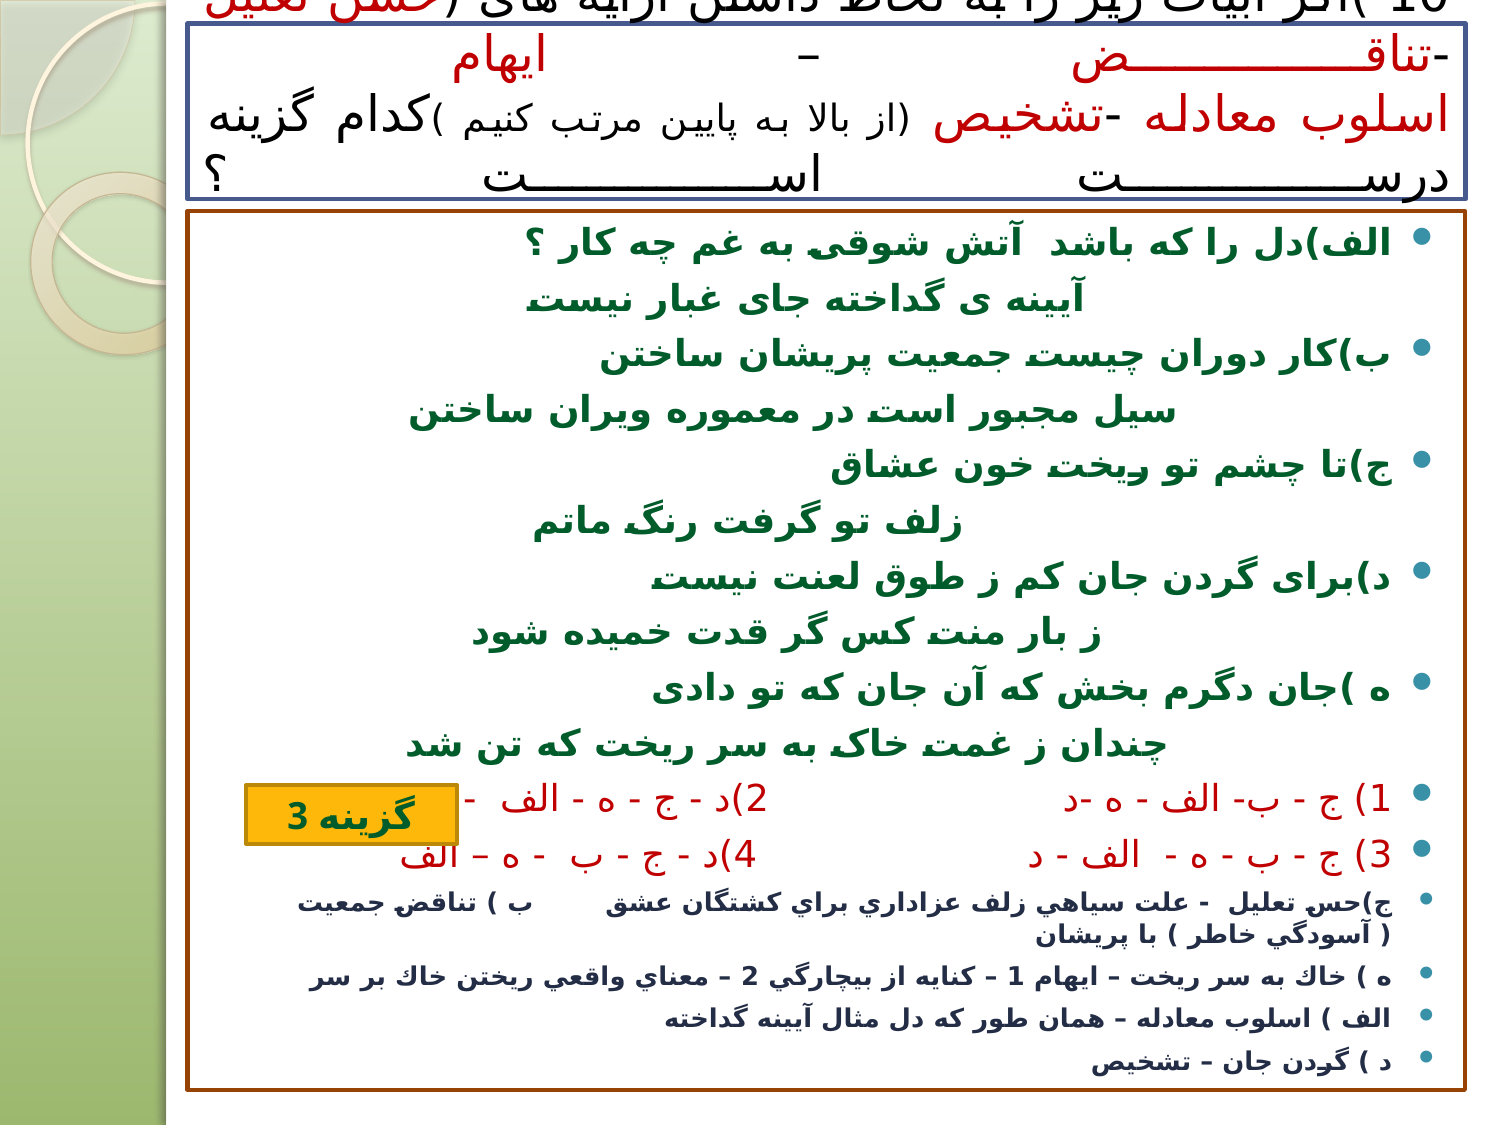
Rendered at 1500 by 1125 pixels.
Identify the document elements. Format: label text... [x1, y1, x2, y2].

text_box گزینه 3 [244, 783, 459, 846]
list الف)دل را که باشد آتش شوقی به غم چه کار ؟ آیینه ی گداخته جای غبار نیست ب)کار دوران چیست جمعیت پریشان ساختن سیل مجبور است در معموره ویران ساختن ج)تا چشم تو ریخت خون عشاق زلف تو گرفت رنگ ماتم د)برای گردن جان کم ز طوق لعنت نیست ز بار منت کس گر قدت خمیده شود ه )جان دگرم بخش که آن جان که تو دادی چندان ز غمت خاک به سر ریخت که تن شد 1) ج - ب- الف - ه -د 2)د - ج - ه - الف - ب 3) ج - ب - ه - الف - د 4)د - ج - ب - ه – الف ج)حس تعليل - علت سياهي زلف عزاداري براي كشتگان عشق ب ) تناقض جمعيت ( آسودگي خاطر ) با پريشان ه ) خاك به سر ريخت – ايهام 1 – كنايه از بيچارگي 2 – معناي واقعي ريختن خاك بر سر الف ) اسلوب معادله – همان طور كه دل مثال آيينه گداخته د ) گردن جان – تشخيص [185, 209, 1467, 1092]
title 10 )اگر ابیات زیر را به لحاظ داشتن آرایه های (حسن تعلیل -تناقض – ایهام اسلوب معادله -تشخیص (از بالا به پایین مرتب کنیم )کدام گزینه درست است ؟ [185, 21, 1468, 201]
